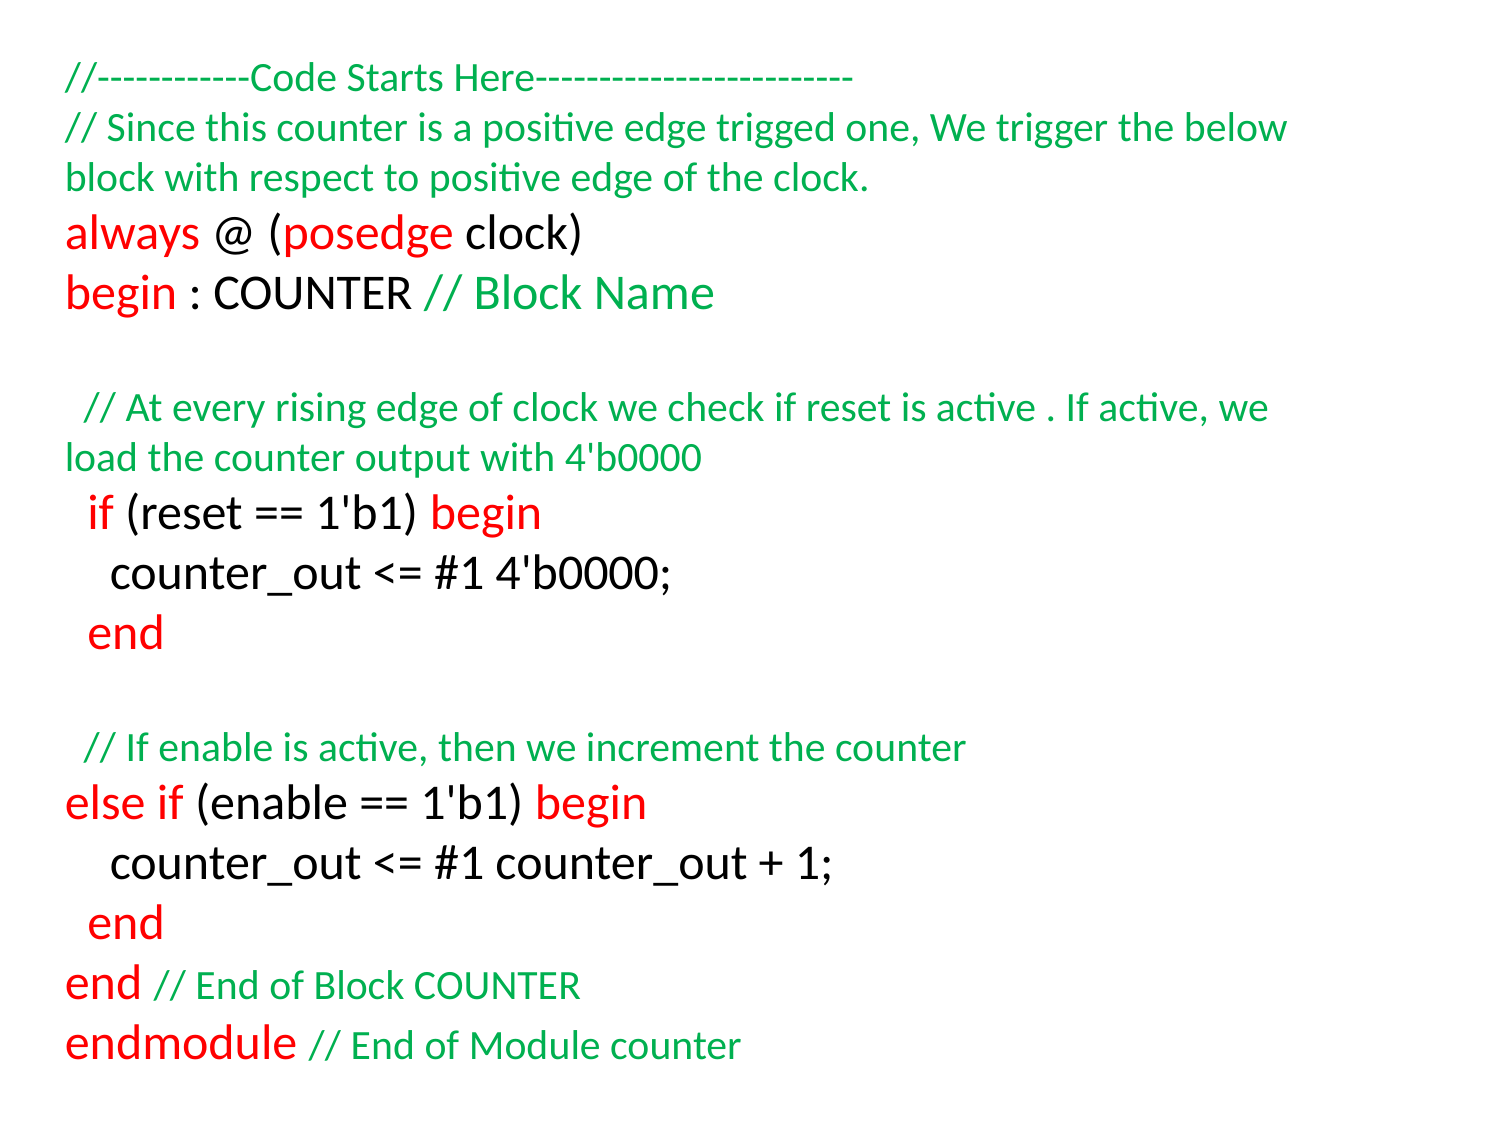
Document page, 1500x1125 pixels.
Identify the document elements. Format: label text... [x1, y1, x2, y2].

text_box //------------Code Starts Here------------------------- // Since this counter is a positive edge trigged one, We trigger the below block with respect to positive edge of the clock. always @ (posedge clock) begin : COUNTER // Block Name // At every rising edge of clock we check if reset is active . If active, we load the counter output with 4'b0000 if (reset == 1'b1) begin counter_out <= #1 4'b0000; end // If enable is active, then we increment the counter else if (enable == 1'b1) begin counter_out <= #1 counter_out + 1; end end // End of Block COUNTER endmodule // End of Module counter [50, 42, 1350, 1078]
